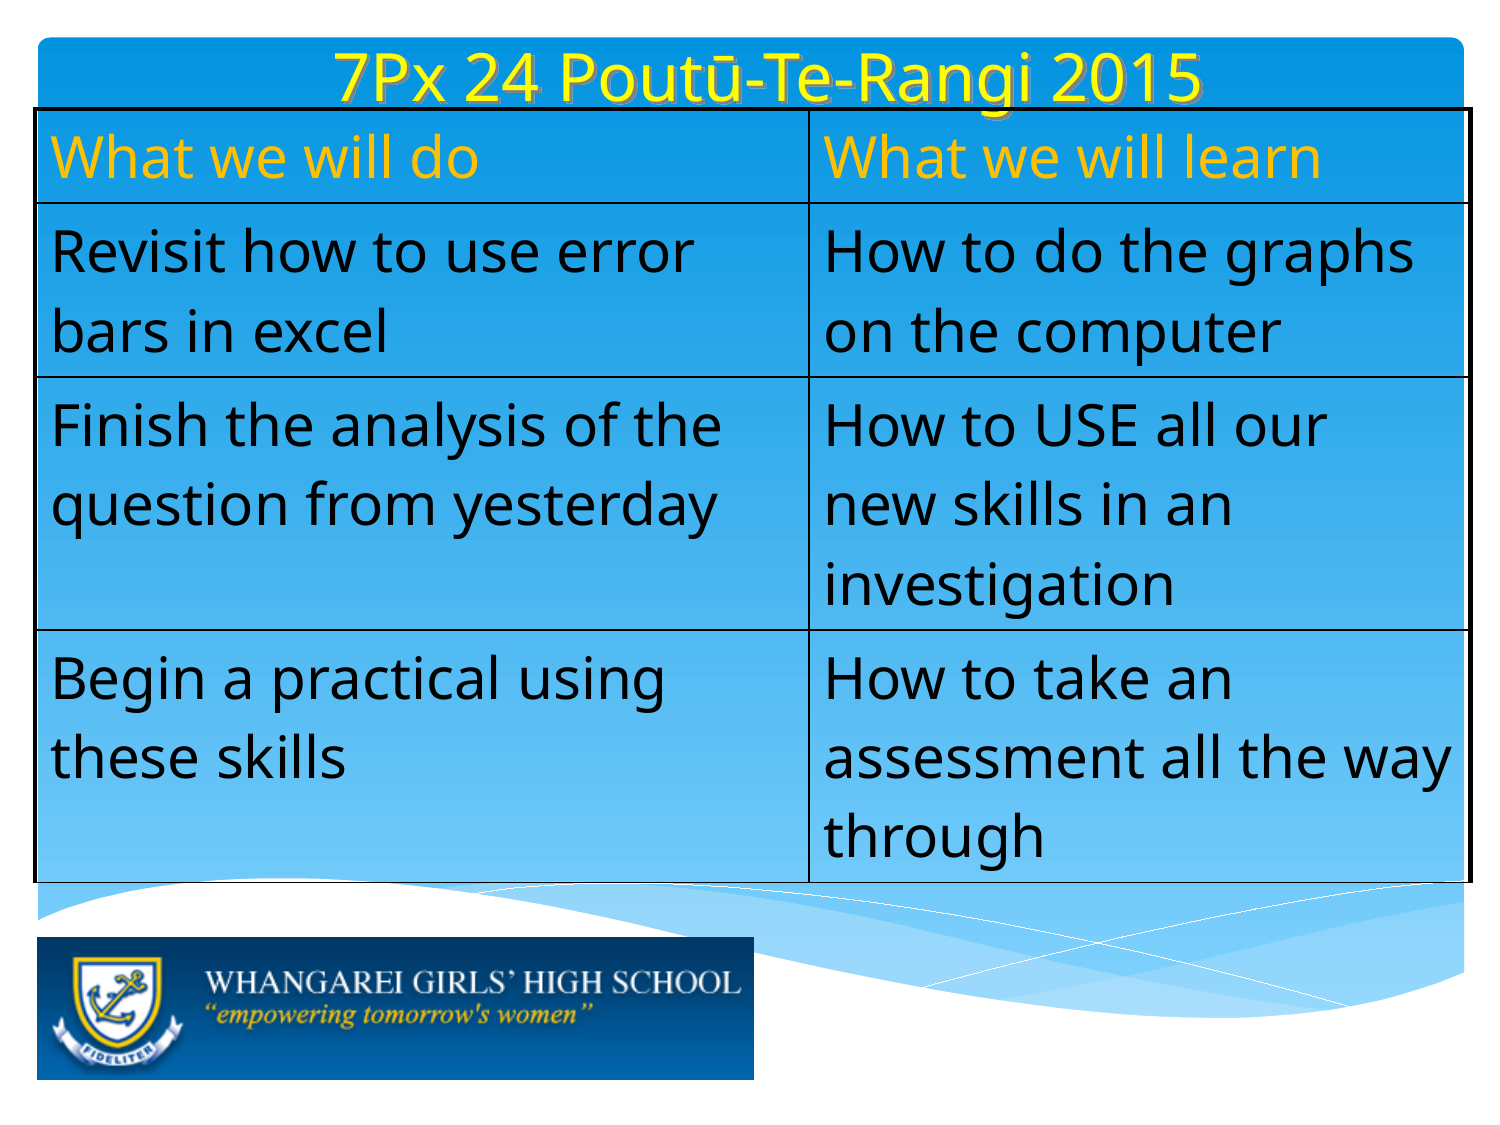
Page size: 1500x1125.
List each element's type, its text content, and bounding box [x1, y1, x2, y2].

text_box 7Px 24 Poutū-Te-Rangi 2015 [162, 24, 1375, 107]
picture [37, 937, 754, 1080]
table_cell How to do the graphs on the computer [810, 204, 1468, 376]
table_header What we will do [37, 111, 808, 202]
table_cell Revisit how to use error bars in excel [37, 204, 808, 376]
table_cell Begin a practical using these skills [37, 631, 808, 882]
table_cell How to take an assessment all the way through [810, 631, 1468, 882]
table_header What we will learn [810, 111, 1468, 202]
table_cell How to USE all our new skills in an investigation [810, 378, 1468, 629]
table_cell Finish the analysis of the question from yesterday [37, 378, 808, 629]
